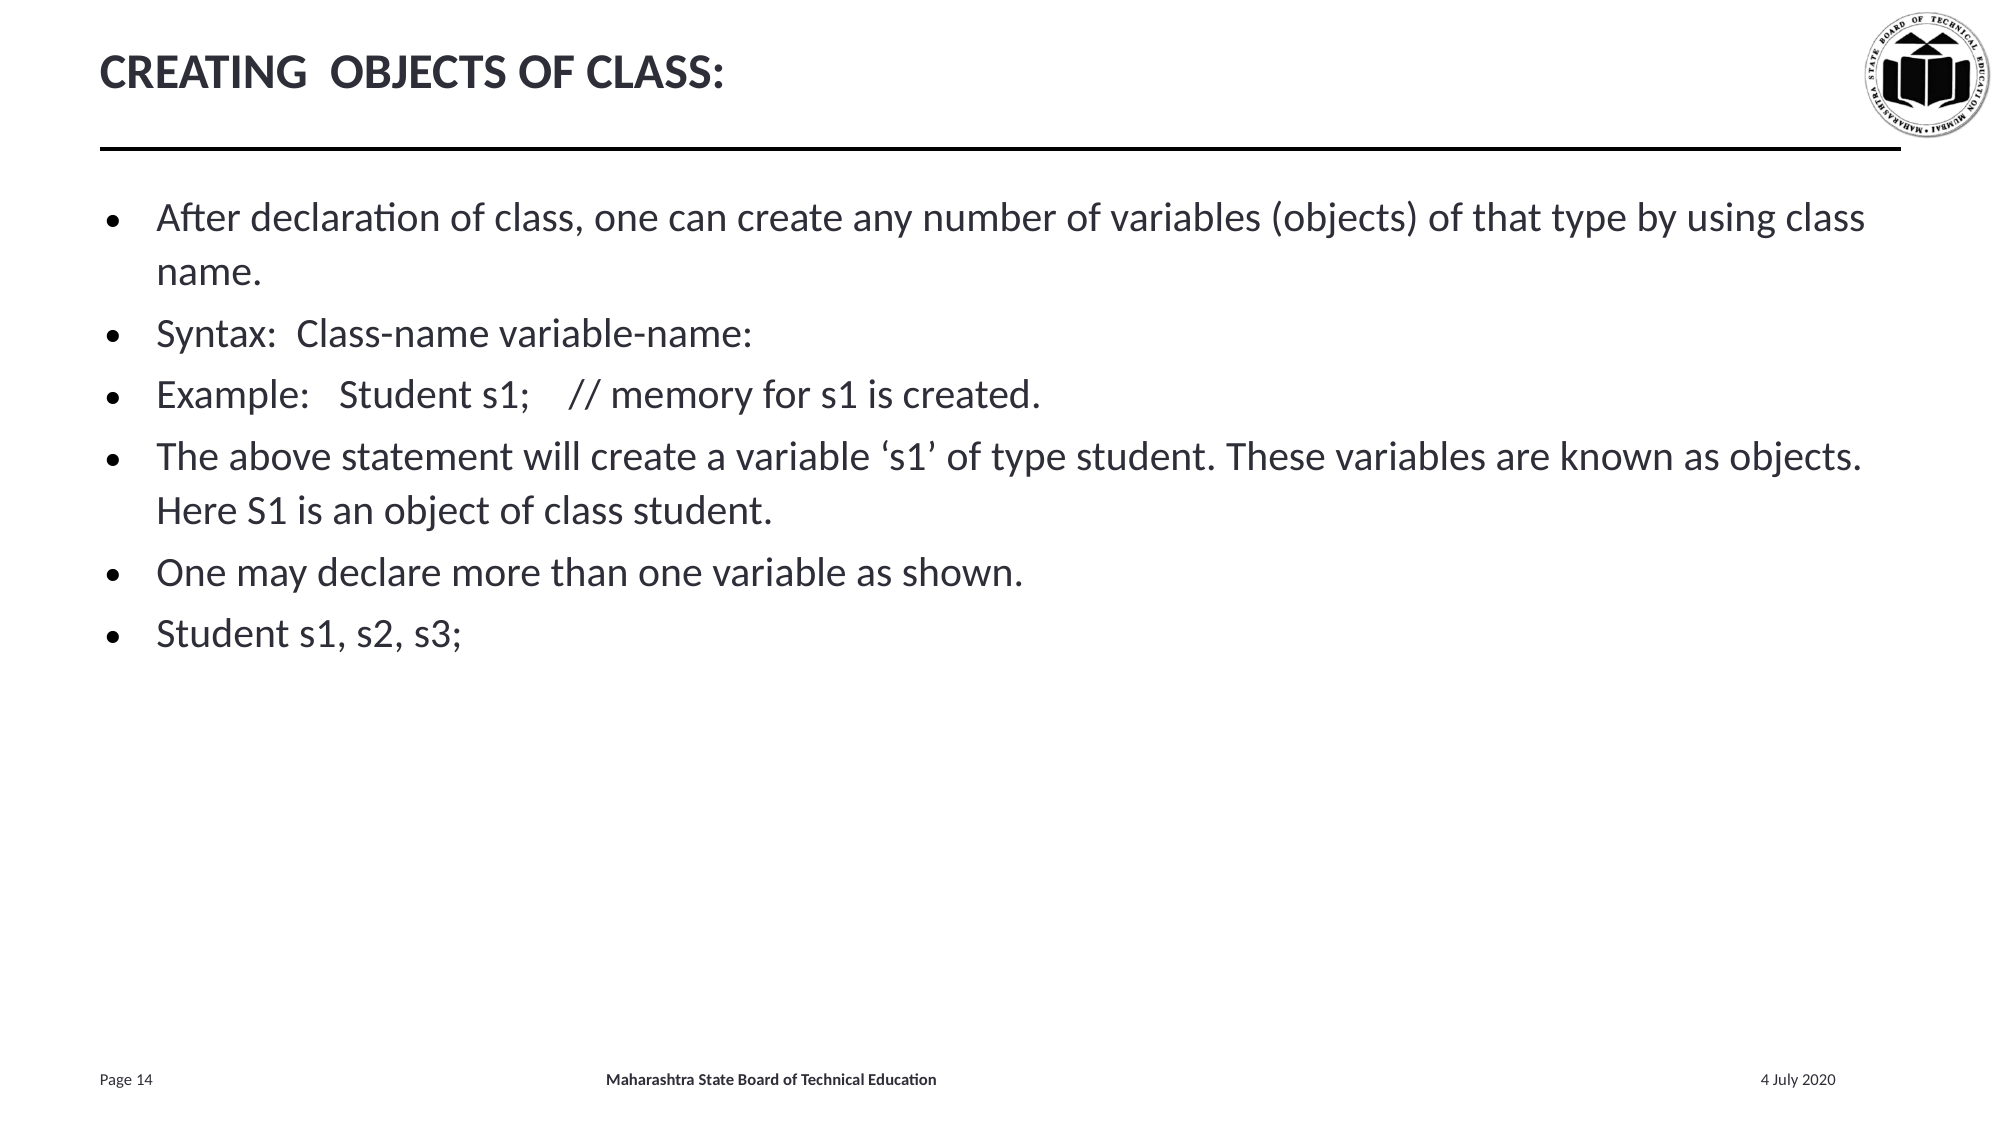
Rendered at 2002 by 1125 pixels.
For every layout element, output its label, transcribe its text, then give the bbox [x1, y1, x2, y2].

picture [1852, 0, 2001, 149]
title CREATING OBJECTS OF CLASS: [100, 48, 1901, 146]
list After declaration of class, one can create any number of variables (objects) of that type by using class name. Syntax: Class-name variable-name: Example: Student s1; // memory for s1 is created. The above statement will create a variable ‘s1’ of type student. These variables are known as objects. Here S1 is an object of class student. One may declare more than one variable as shown. Student s1, s2, s3; [100, 186, 1901, 999]
